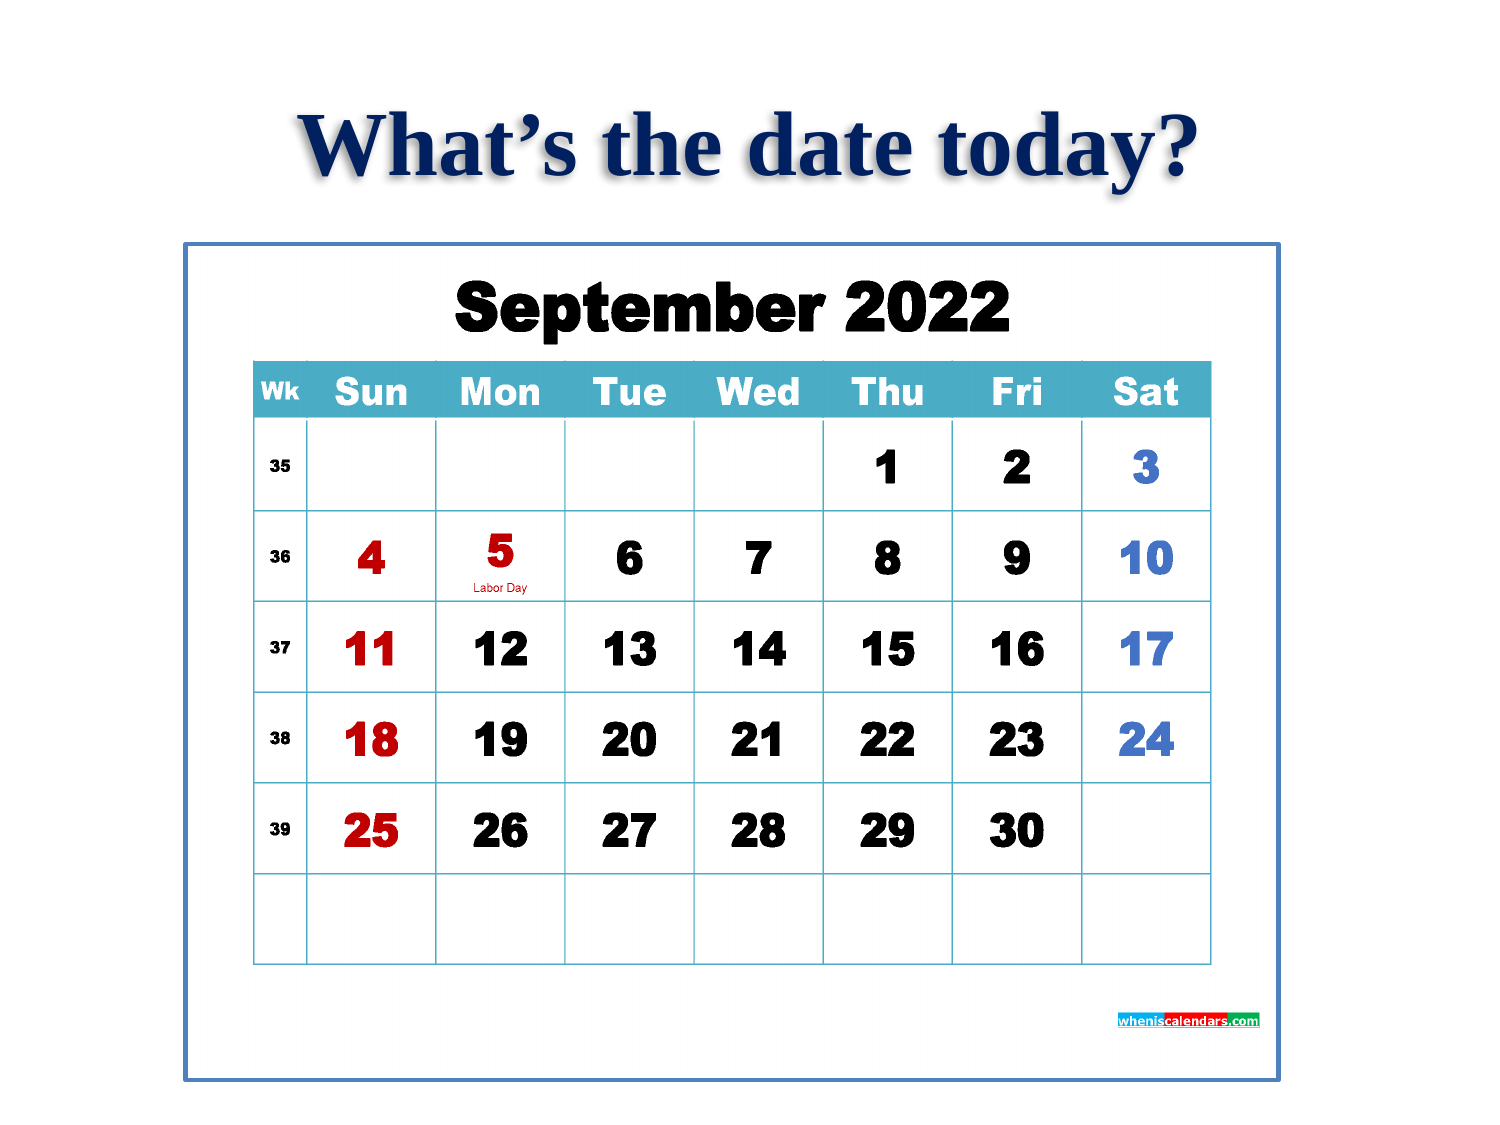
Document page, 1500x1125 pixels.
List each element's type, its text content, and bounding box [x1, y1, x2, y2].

picture [187, 245, 1277, 1079]
title What’s the date today? [75, 45, 1425, 233]
